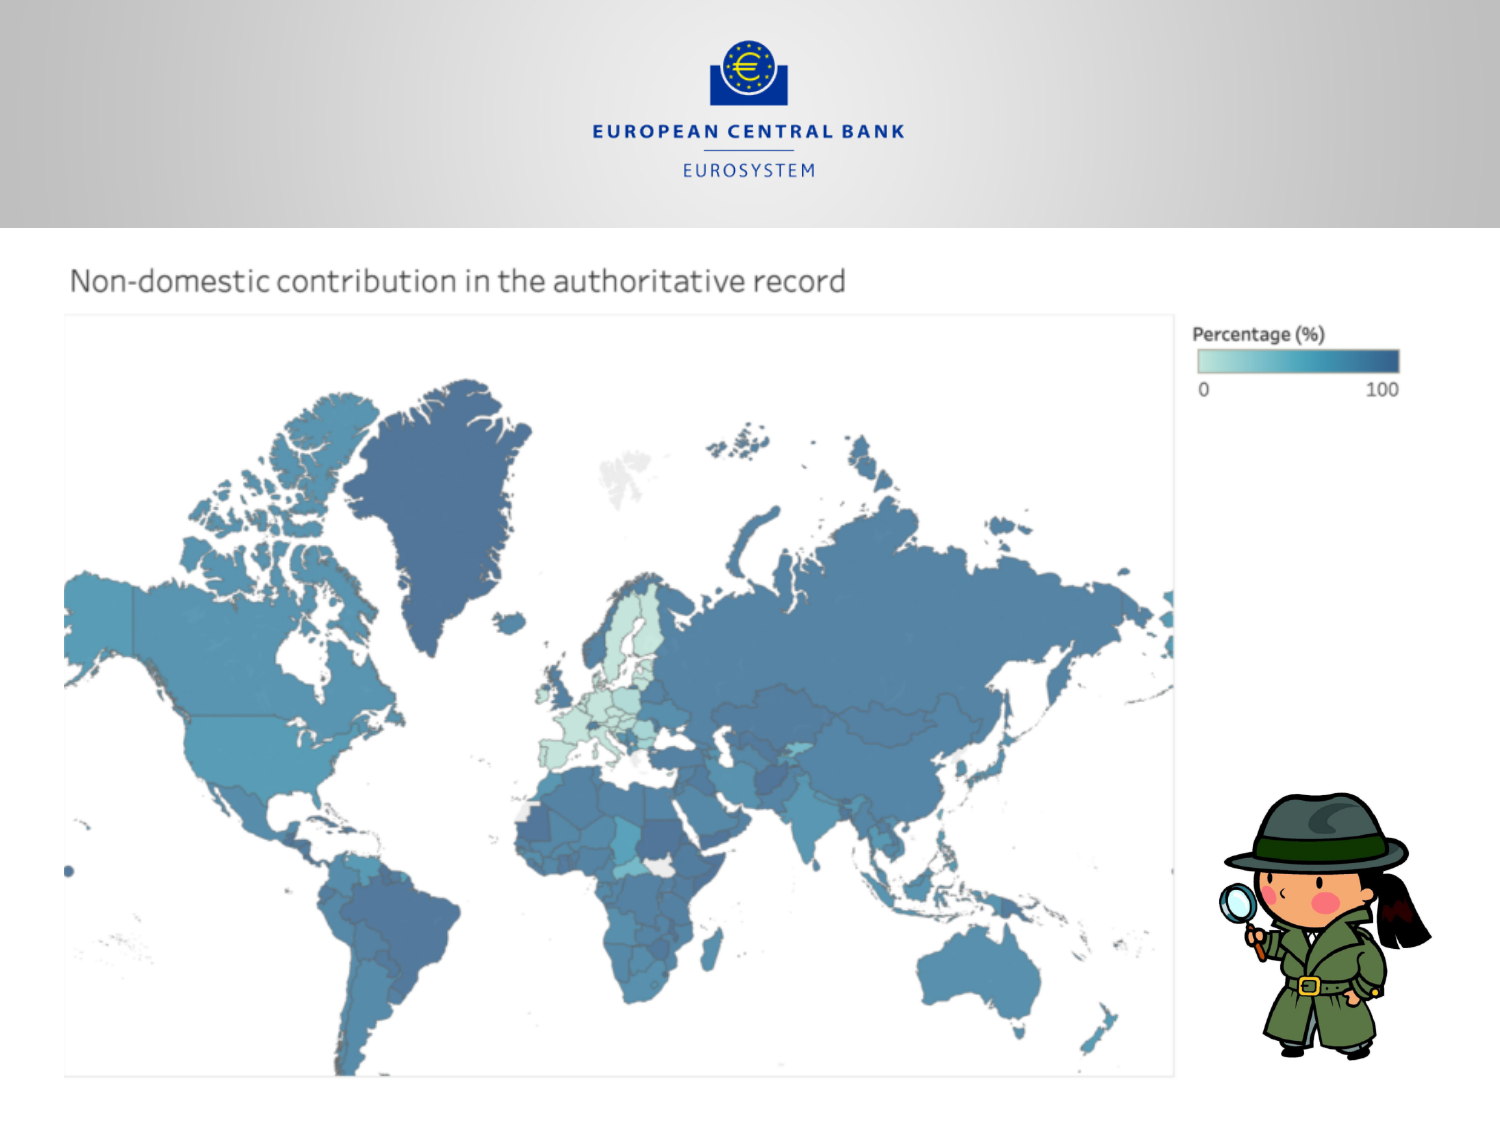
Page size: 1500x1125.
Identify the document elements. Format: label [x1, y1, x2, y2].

picture [0, 0, 1500, 228]
picture [64, 248, 1438, 1091]
